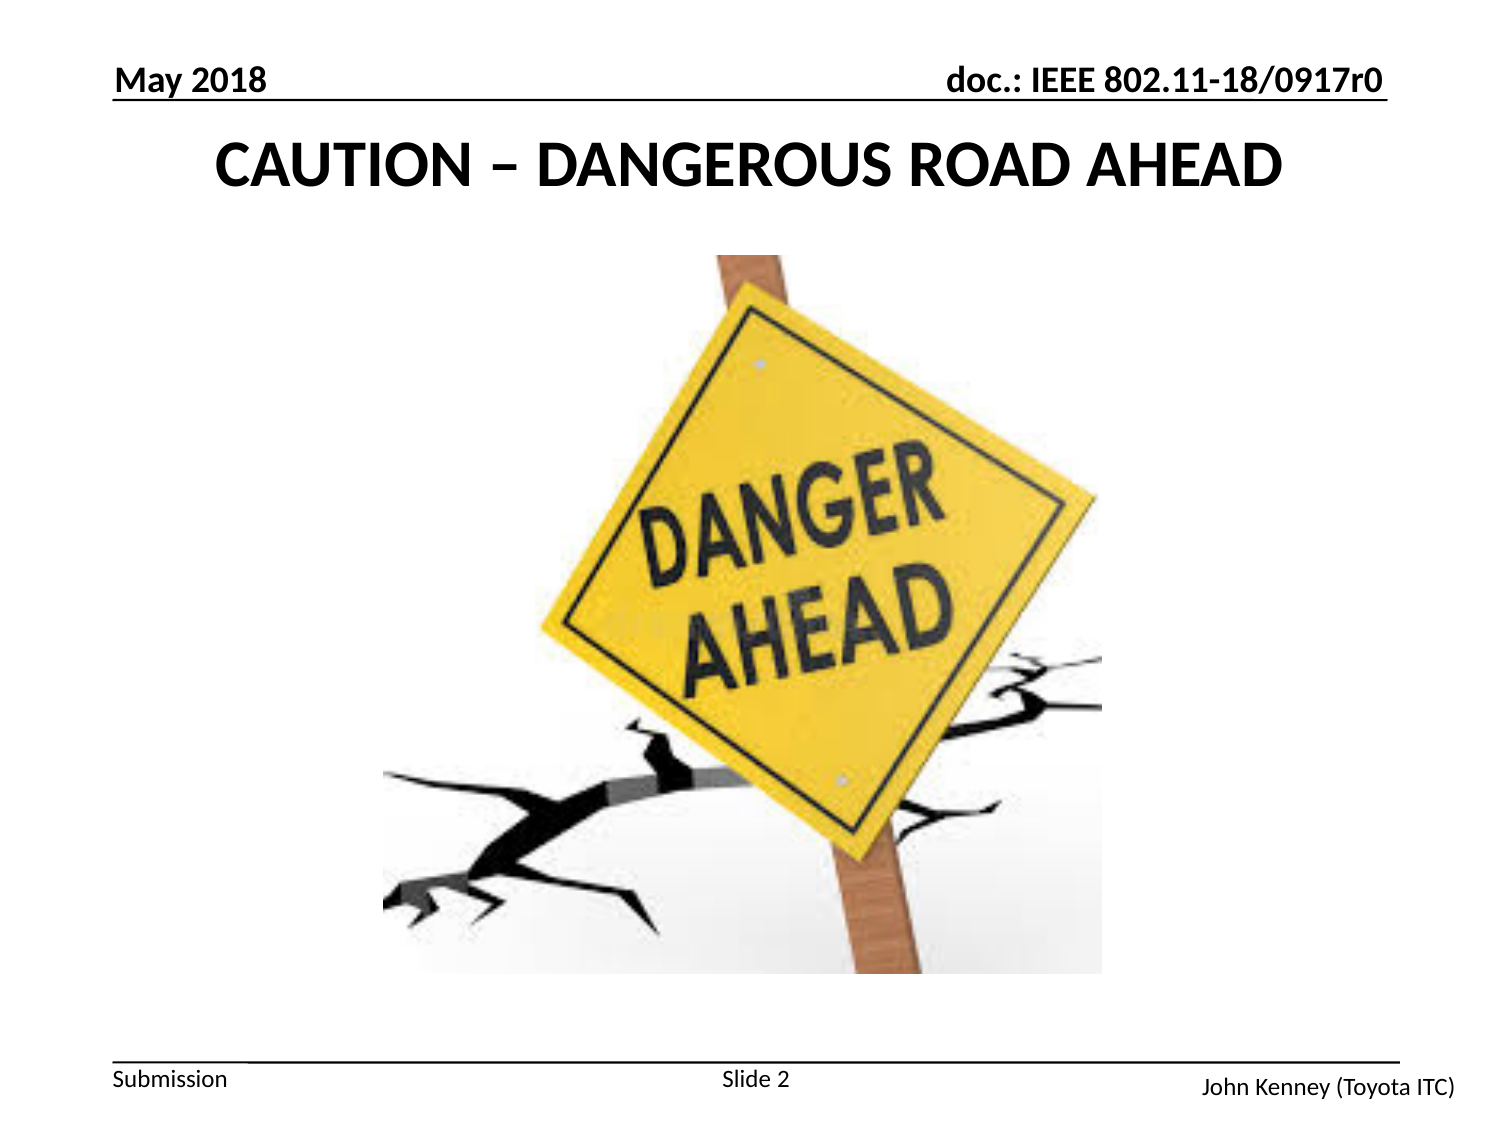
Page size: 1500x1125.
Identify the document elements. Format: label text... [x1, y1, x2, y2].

title CAUTION – DANGEROUS ROAD AHEAD [112, 112, 1388, 288]
footer John Kenney (Toyota ITC) [1199, 1070, 1456, 1101]
picture [383, 255, 1102, 974]
slide_number Slide 2 [713, 1061, 799, 1093]
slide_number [114, 54, 270, 101]
